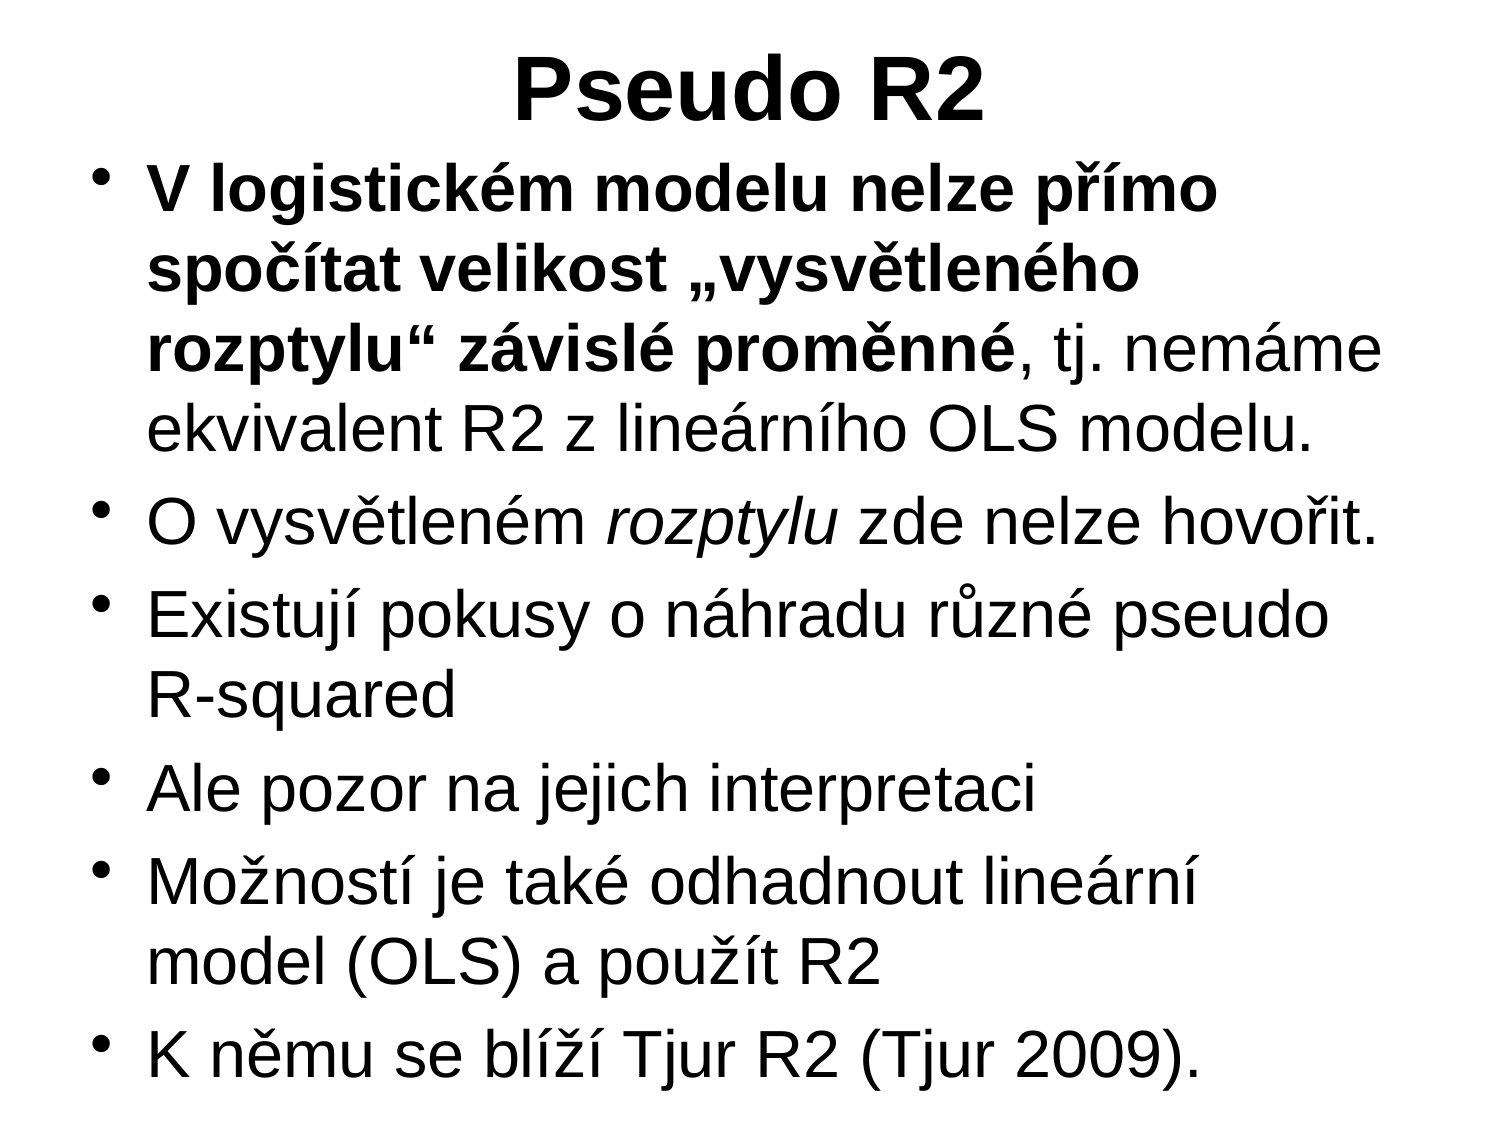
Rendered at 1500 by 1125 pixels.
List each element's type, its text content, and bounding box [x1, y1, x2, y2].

title Pseudo R2 [75, 19, 1425, 149]
list V logistickém modelu nelze přímo spočítat velikost „vysvětleného rozptylu“ závislé proměnné, tj. nemáme ekvivalent R2 z lineárního OLS modelu. O vysvětleném rozptylu zde nelze hovořit. Existují pokusy o náhradu různé pseudo R-squared Ale pozor na jejich interpretaci Možností je také odhadnout lineární model (OLS) a použít R2 K němu se blíží Tjur R2 (Tjur 2009). [75, 137, 1412, 1094]
